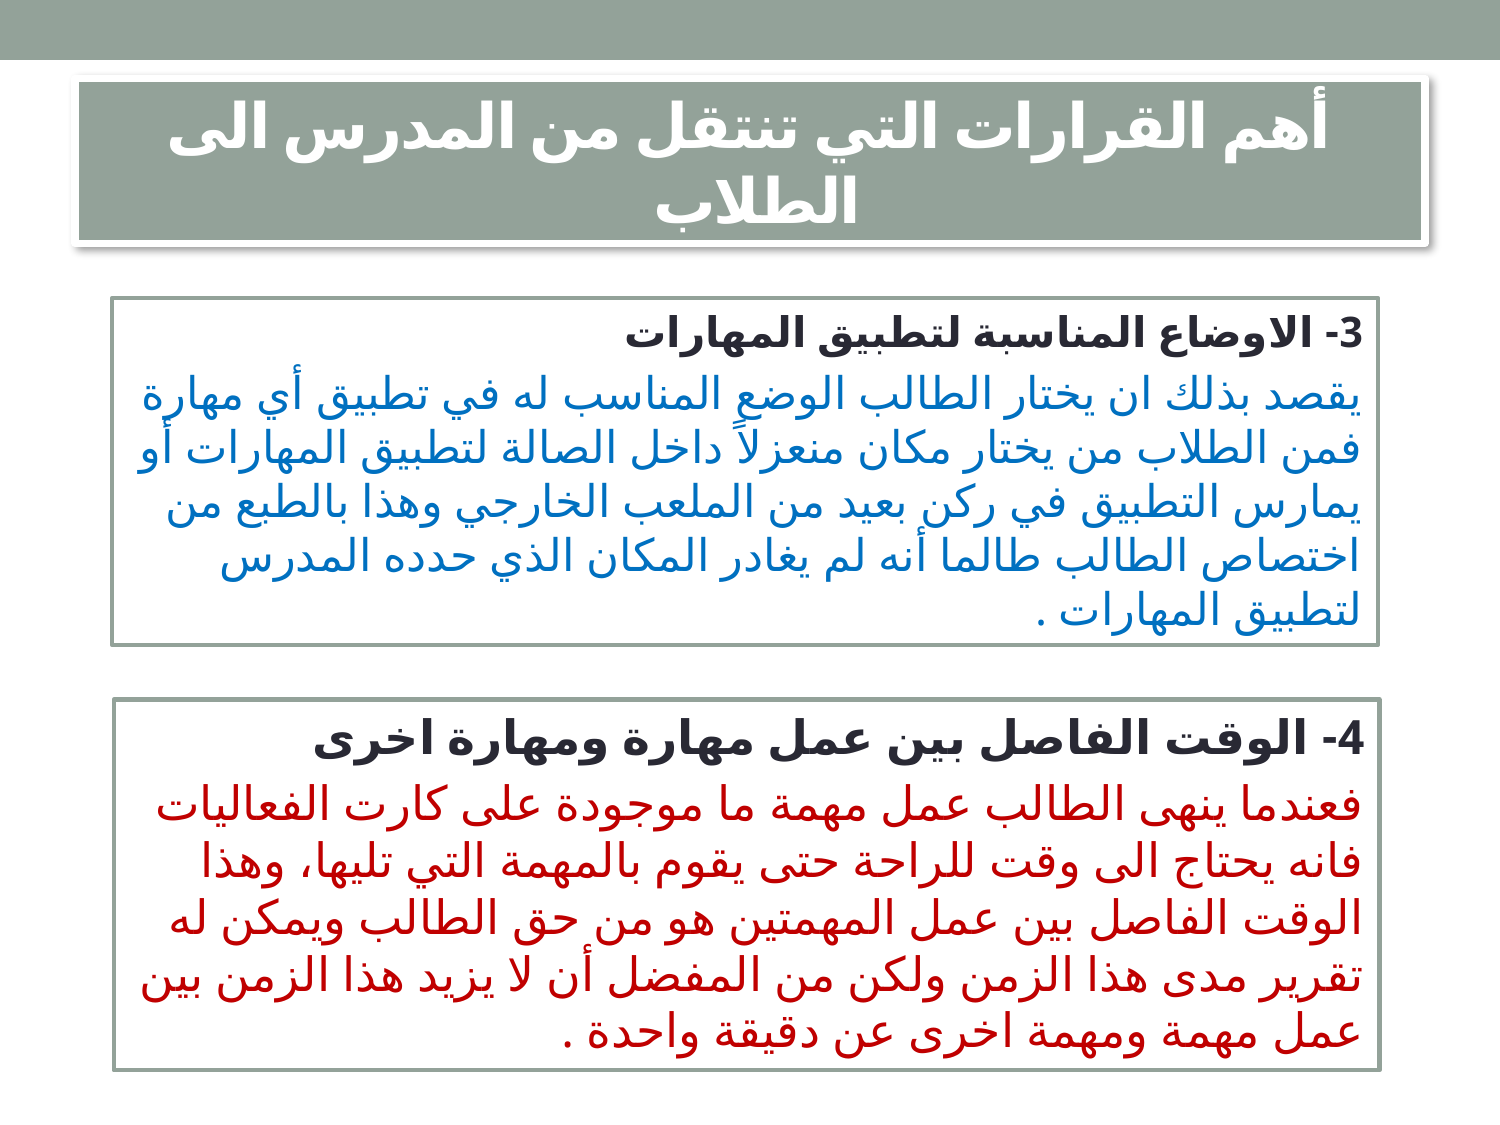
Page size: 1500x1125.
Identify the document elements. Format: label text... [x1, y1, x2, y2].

text_box 3- الاوضاع المناسبة لتطبيق المهارات يقصد بذلك ان يختار الطالب الوضع المناسب له في تطبيق أي مهارة فمن الطلاب من يختار مكان منعزلاً داخل الصالة لتطبيق المهارات أو يمارس التطبيق في ركن بعيد من الملعب الخارجي وهذا بالطبع من اختصاص الطالب طالما أنه لم يغادر المكان الذي حدده المدرس لتطبيق المهارات . [110, 296, 1380, 647]
title أهم القرارات التي تنتقل من المدرس الى الطلاب [71, 75, 1429, 247]
text_box 4- الوقت الفاصل بين عمل مهارة ومهارة اخرى فعندما ينهى الطالب عمل مهمة ما موجودة على كارت الفعاليات فانه يحتاج الى وقت للراحة حتى يقوم بالمهمة التي تليها، وهذا الوقت الفاصل بين عمل المهمتين هو من حق الطالب ويمكن له تقرير مدى هذا الزمن ولكن من المفضل أن لا يزيد هذا الزمن بين عمل مهمة ومهمة اخرى عن دقيقة واحدة . [112, 697, 1382, 1072]
